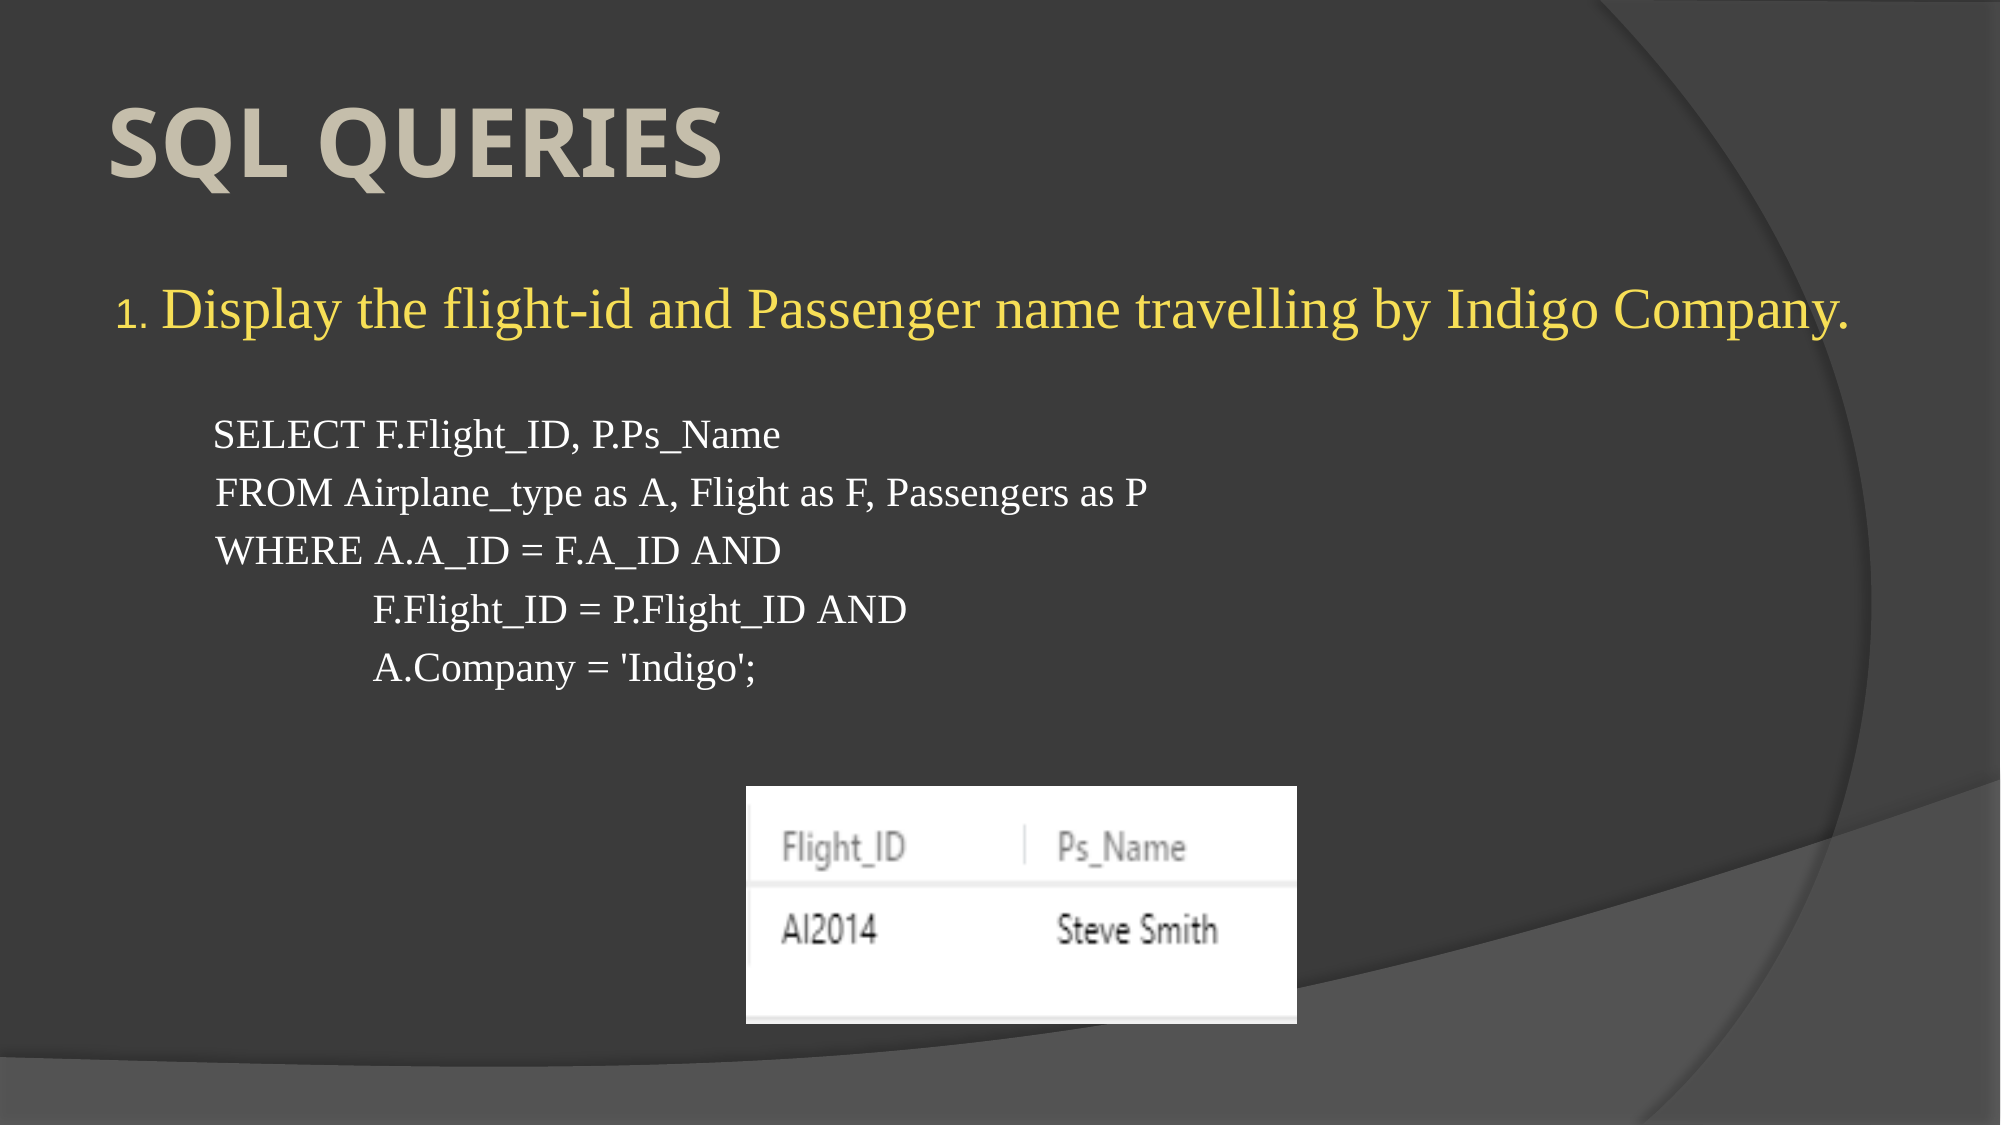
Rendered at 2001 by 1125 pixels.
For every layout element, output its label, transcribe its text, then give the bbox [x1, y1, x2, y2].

picture [745, 786, 1297, 1024]
list 1. Display the flight-id and Passenger name travelling by Indigo Company. SELECT F.Flight_ID, P.Ps_Name FROM Airplane_type as A, Flight as F, Passengers as P WHERE A.A_ID = F.A_ID AND F.Flight_ID = P.Flight_ID AND A.Company = 'Indigo'; [99, 262, 1875, 1005]
title SQL QUERIES [99, 45, 1734, 233]
